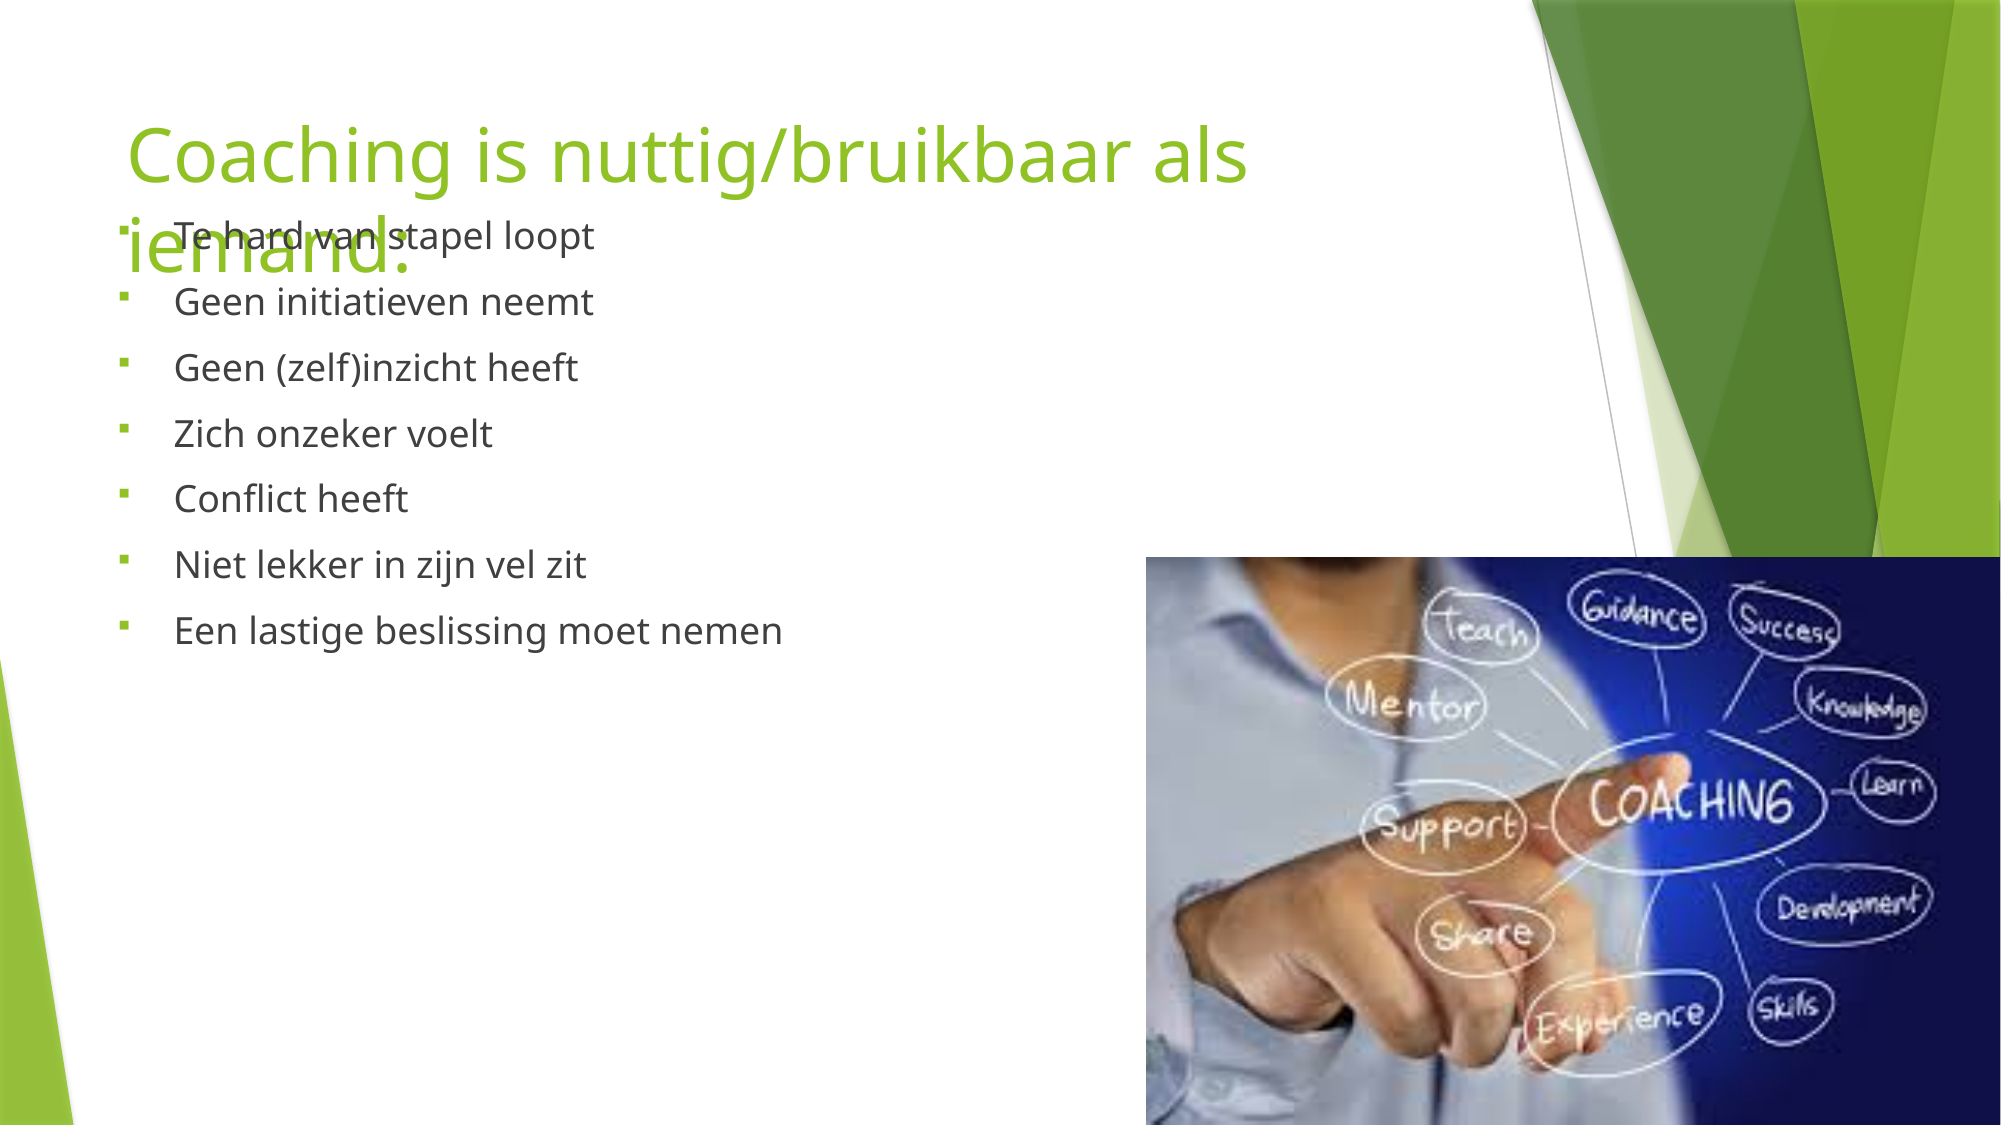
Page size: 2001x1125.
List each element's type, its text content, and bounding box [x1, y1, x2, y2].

title Coaching is nuttig/bruikbaar als iemand: [111, 99, 1522, 317]
list Te hard van stapel loopt Geen initiatieven neemt Geen (zelf)inzicht heeft Zich onzeker voelt Conflict heeft Niet lekker in zijn vel zit Een lastige beslissing moet nemen [102, 204, 1513, 842]
picture [1146, 556, 2000, 1125]
